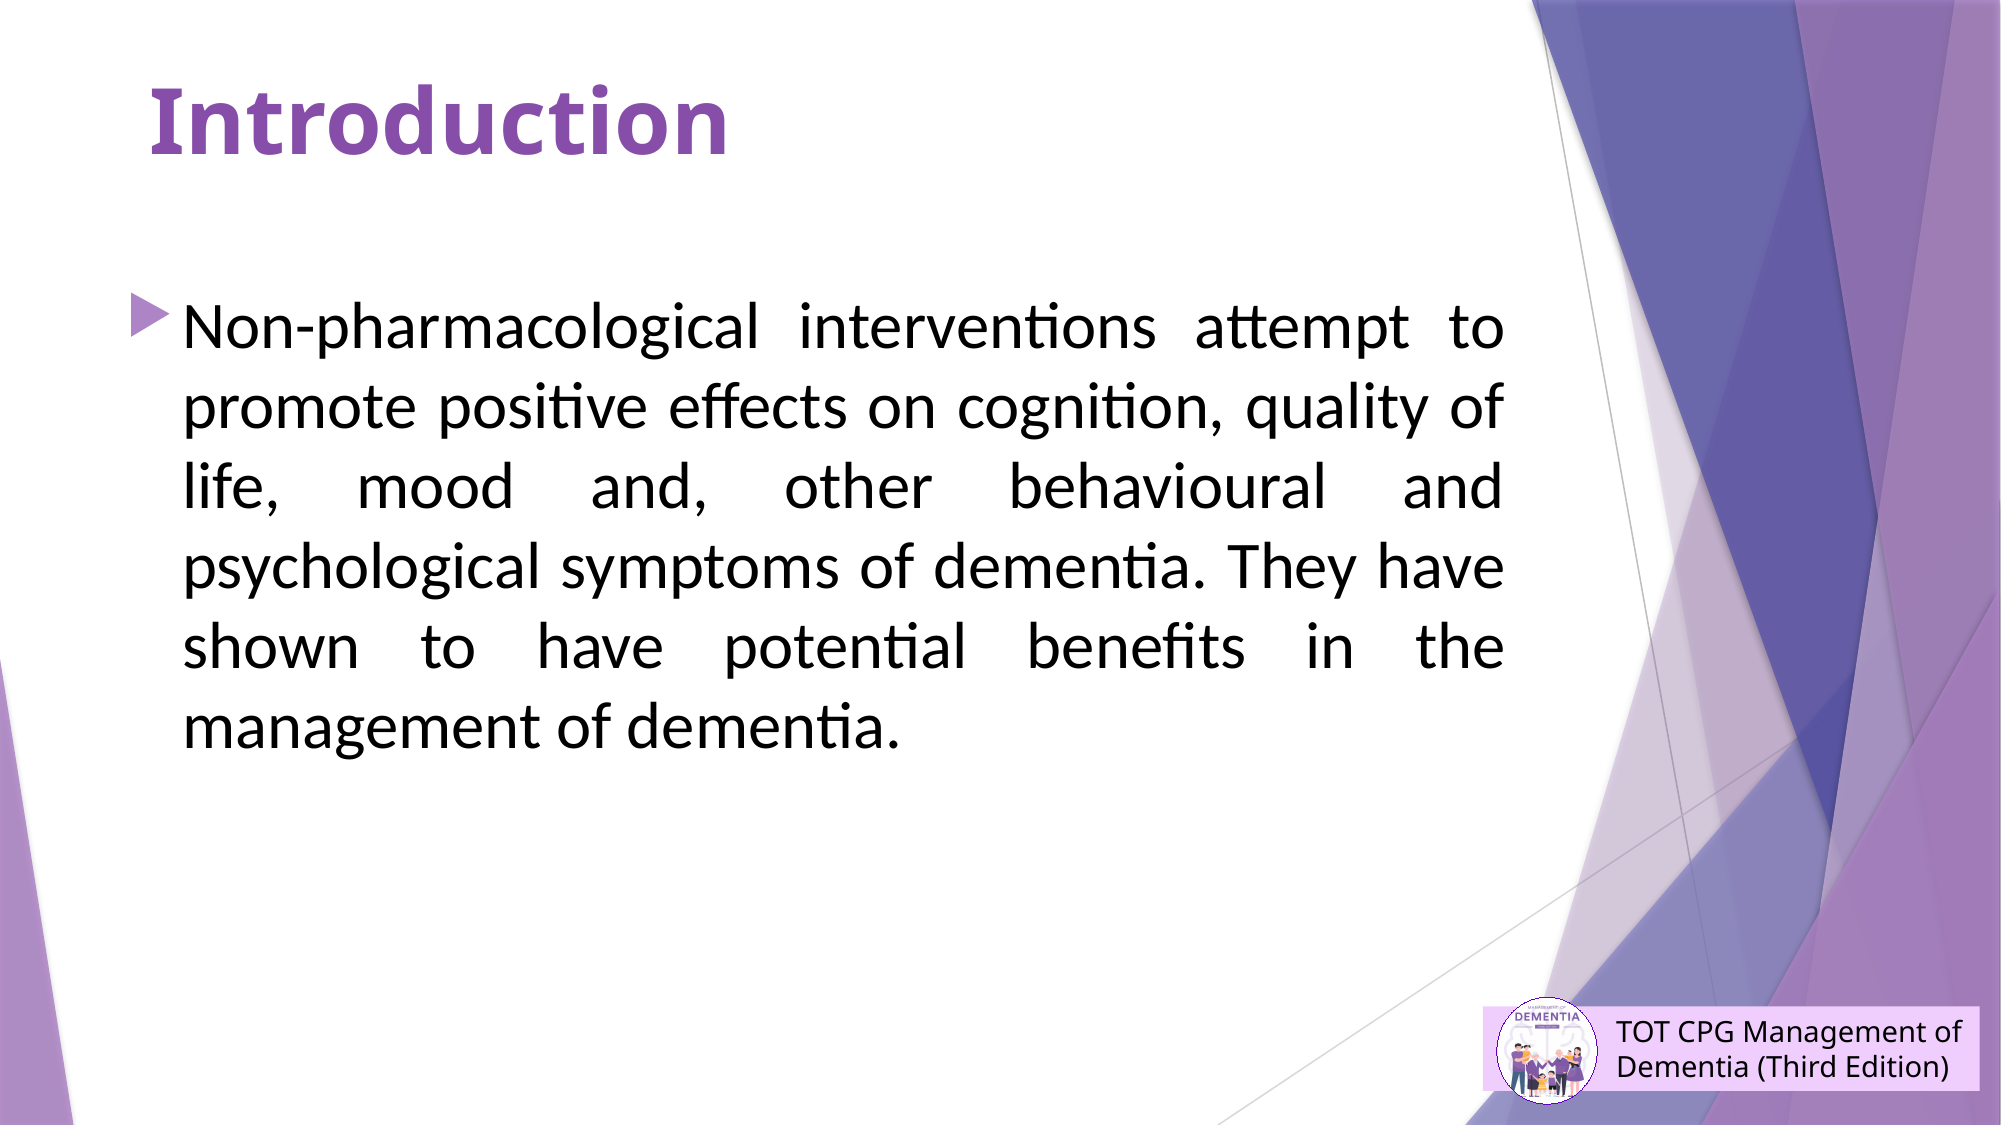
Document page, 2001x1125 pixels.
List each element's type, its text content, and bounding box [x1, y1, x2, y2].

title Introduction [111, 55, 1522, 265]
list Non-pharmacological interventions attempt to promote positive effects on cognition, quality of life, mood and, other behavioural and psychological symptoms of dementia. They have shown to have potential benefits in the management of dementia. [111, 273, 1522, 911]
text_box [1482, 996, 1981, 1105]
